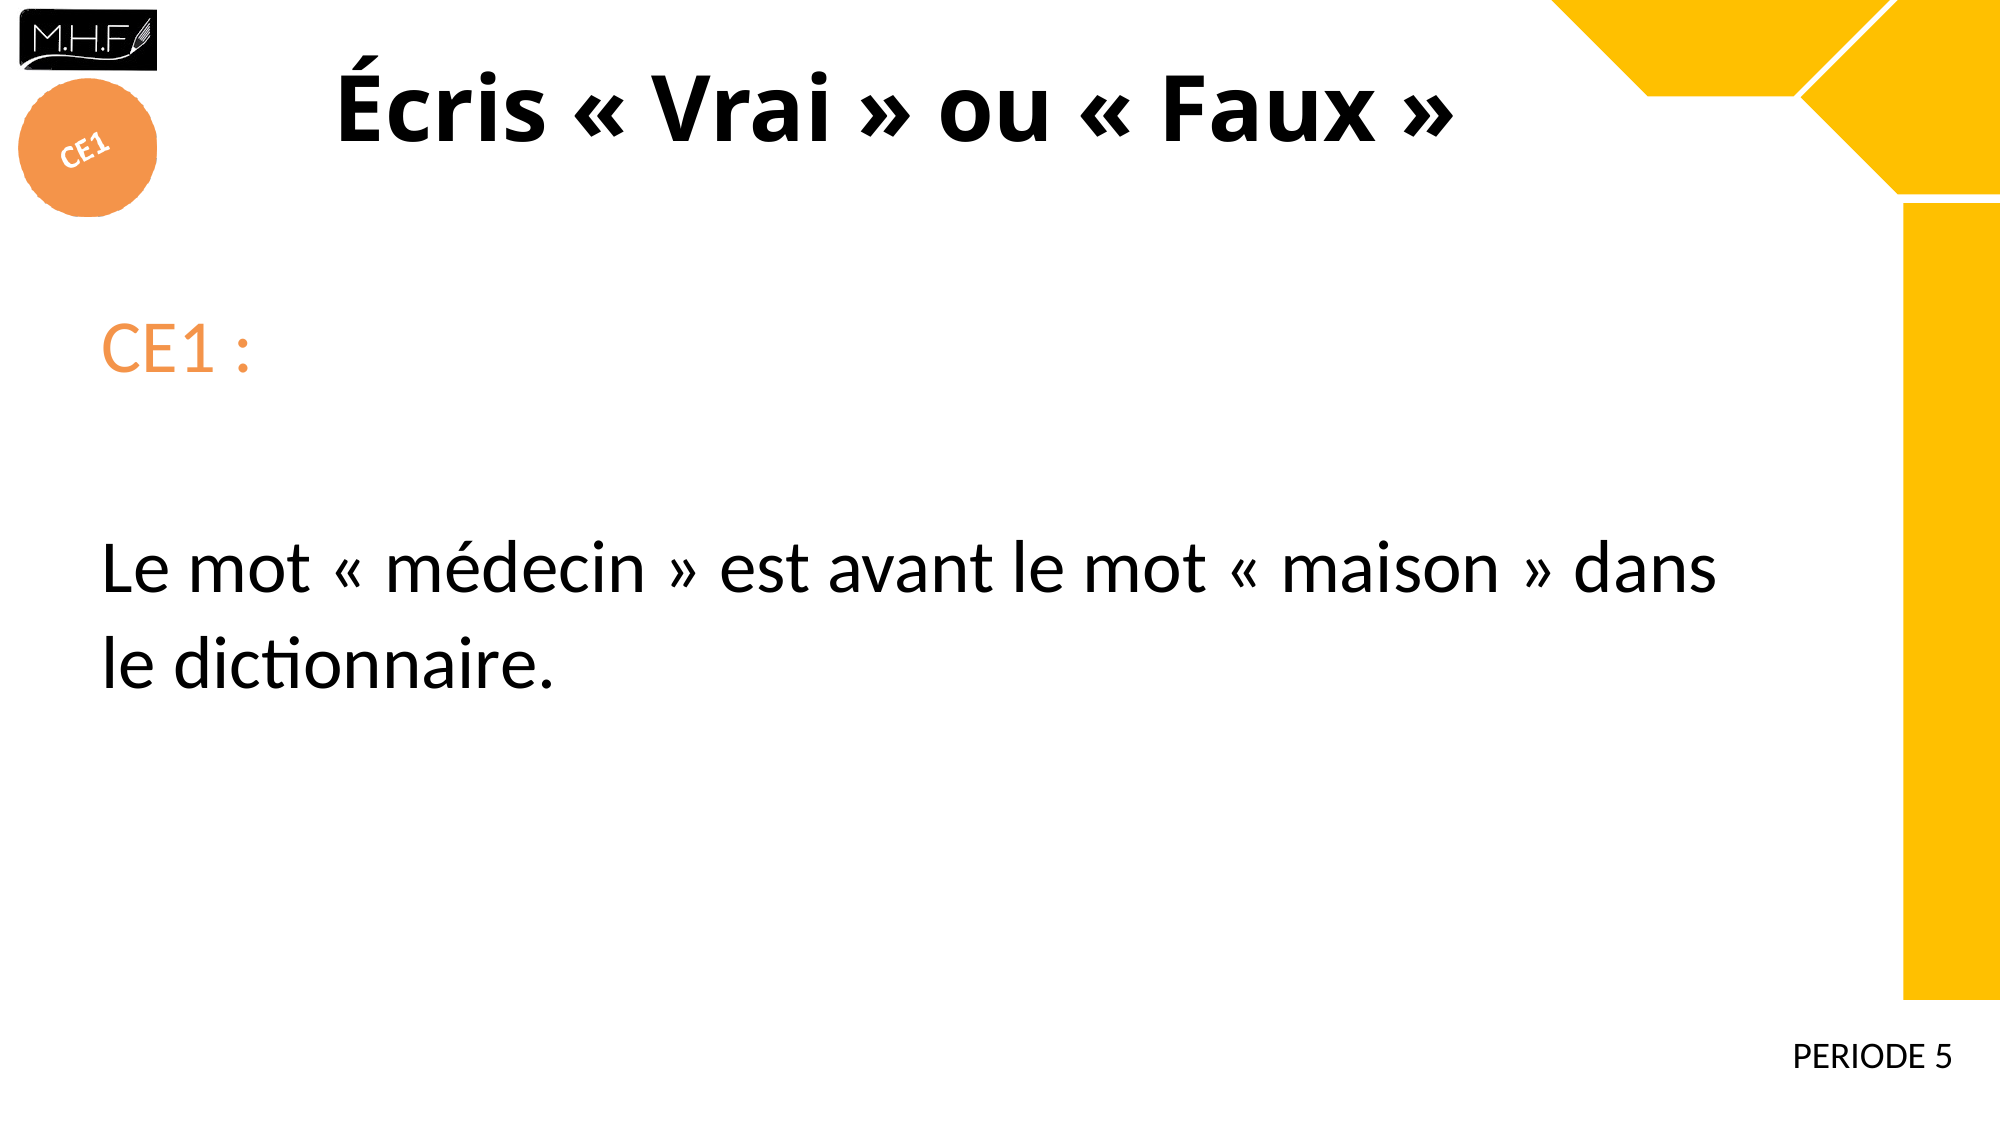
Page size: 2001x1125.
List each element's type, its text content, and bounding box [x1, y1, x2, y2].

picture [16, 7, 157, 74]
list CE1 : Le mot « médecin » est avant le mot « maison » dans le dictionnaire. [86, 300, 1784, 1015]
picture [18, 78, 157, 218]
text_box PERIODE 5 [1364, 1023, 1969, 1125]
text_box [1902, 202, 2000, 1001]
text_box [1031, 299, 1853, 1014]
text_box [1549, 0, 1892, 98]
text_box [1799, 0, 2000, 196]
title Écris « Vrai » ou « Faux » [318, 3, 1865, 221]
